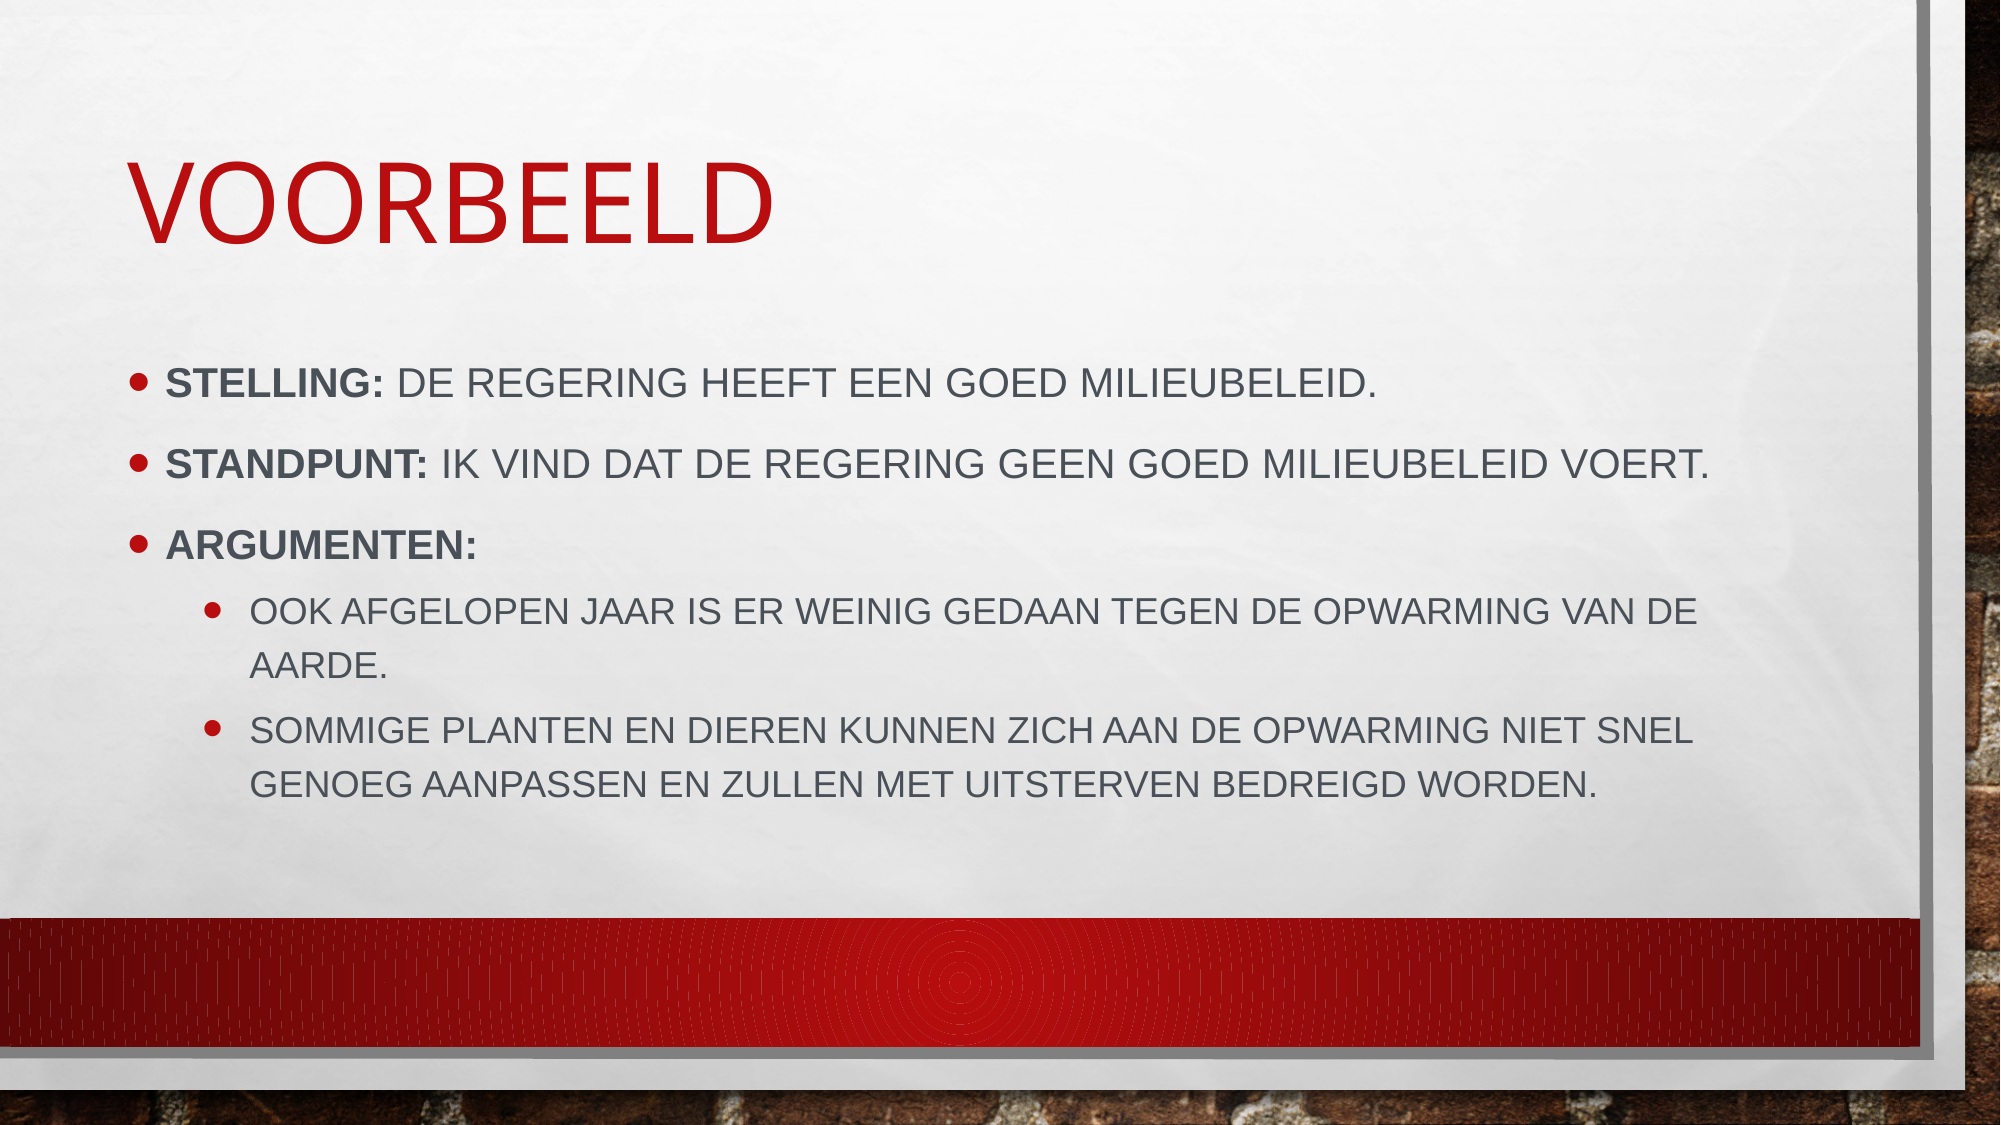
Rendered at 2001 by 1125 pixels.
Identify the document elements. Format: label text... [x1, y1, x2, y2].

list Stelling: De regering heeft een goed milieubeleid. Standpunt: Ik vind dat de regering geen goed milieubeleid voert. Argumenten: Ook afgelopen jaar is er weinig gedaan tegen de opwarming van de aarde. Sommige planten en dieren kunnen zich aan de opwarming niet snel genoeg aanpassen en zullen met uitsterven bedreigd worden. [112, 338, 1818, 882]
title Voorbeeld [112, 112, 1818, 302]
picture [0, 0, 2000, 1125]
